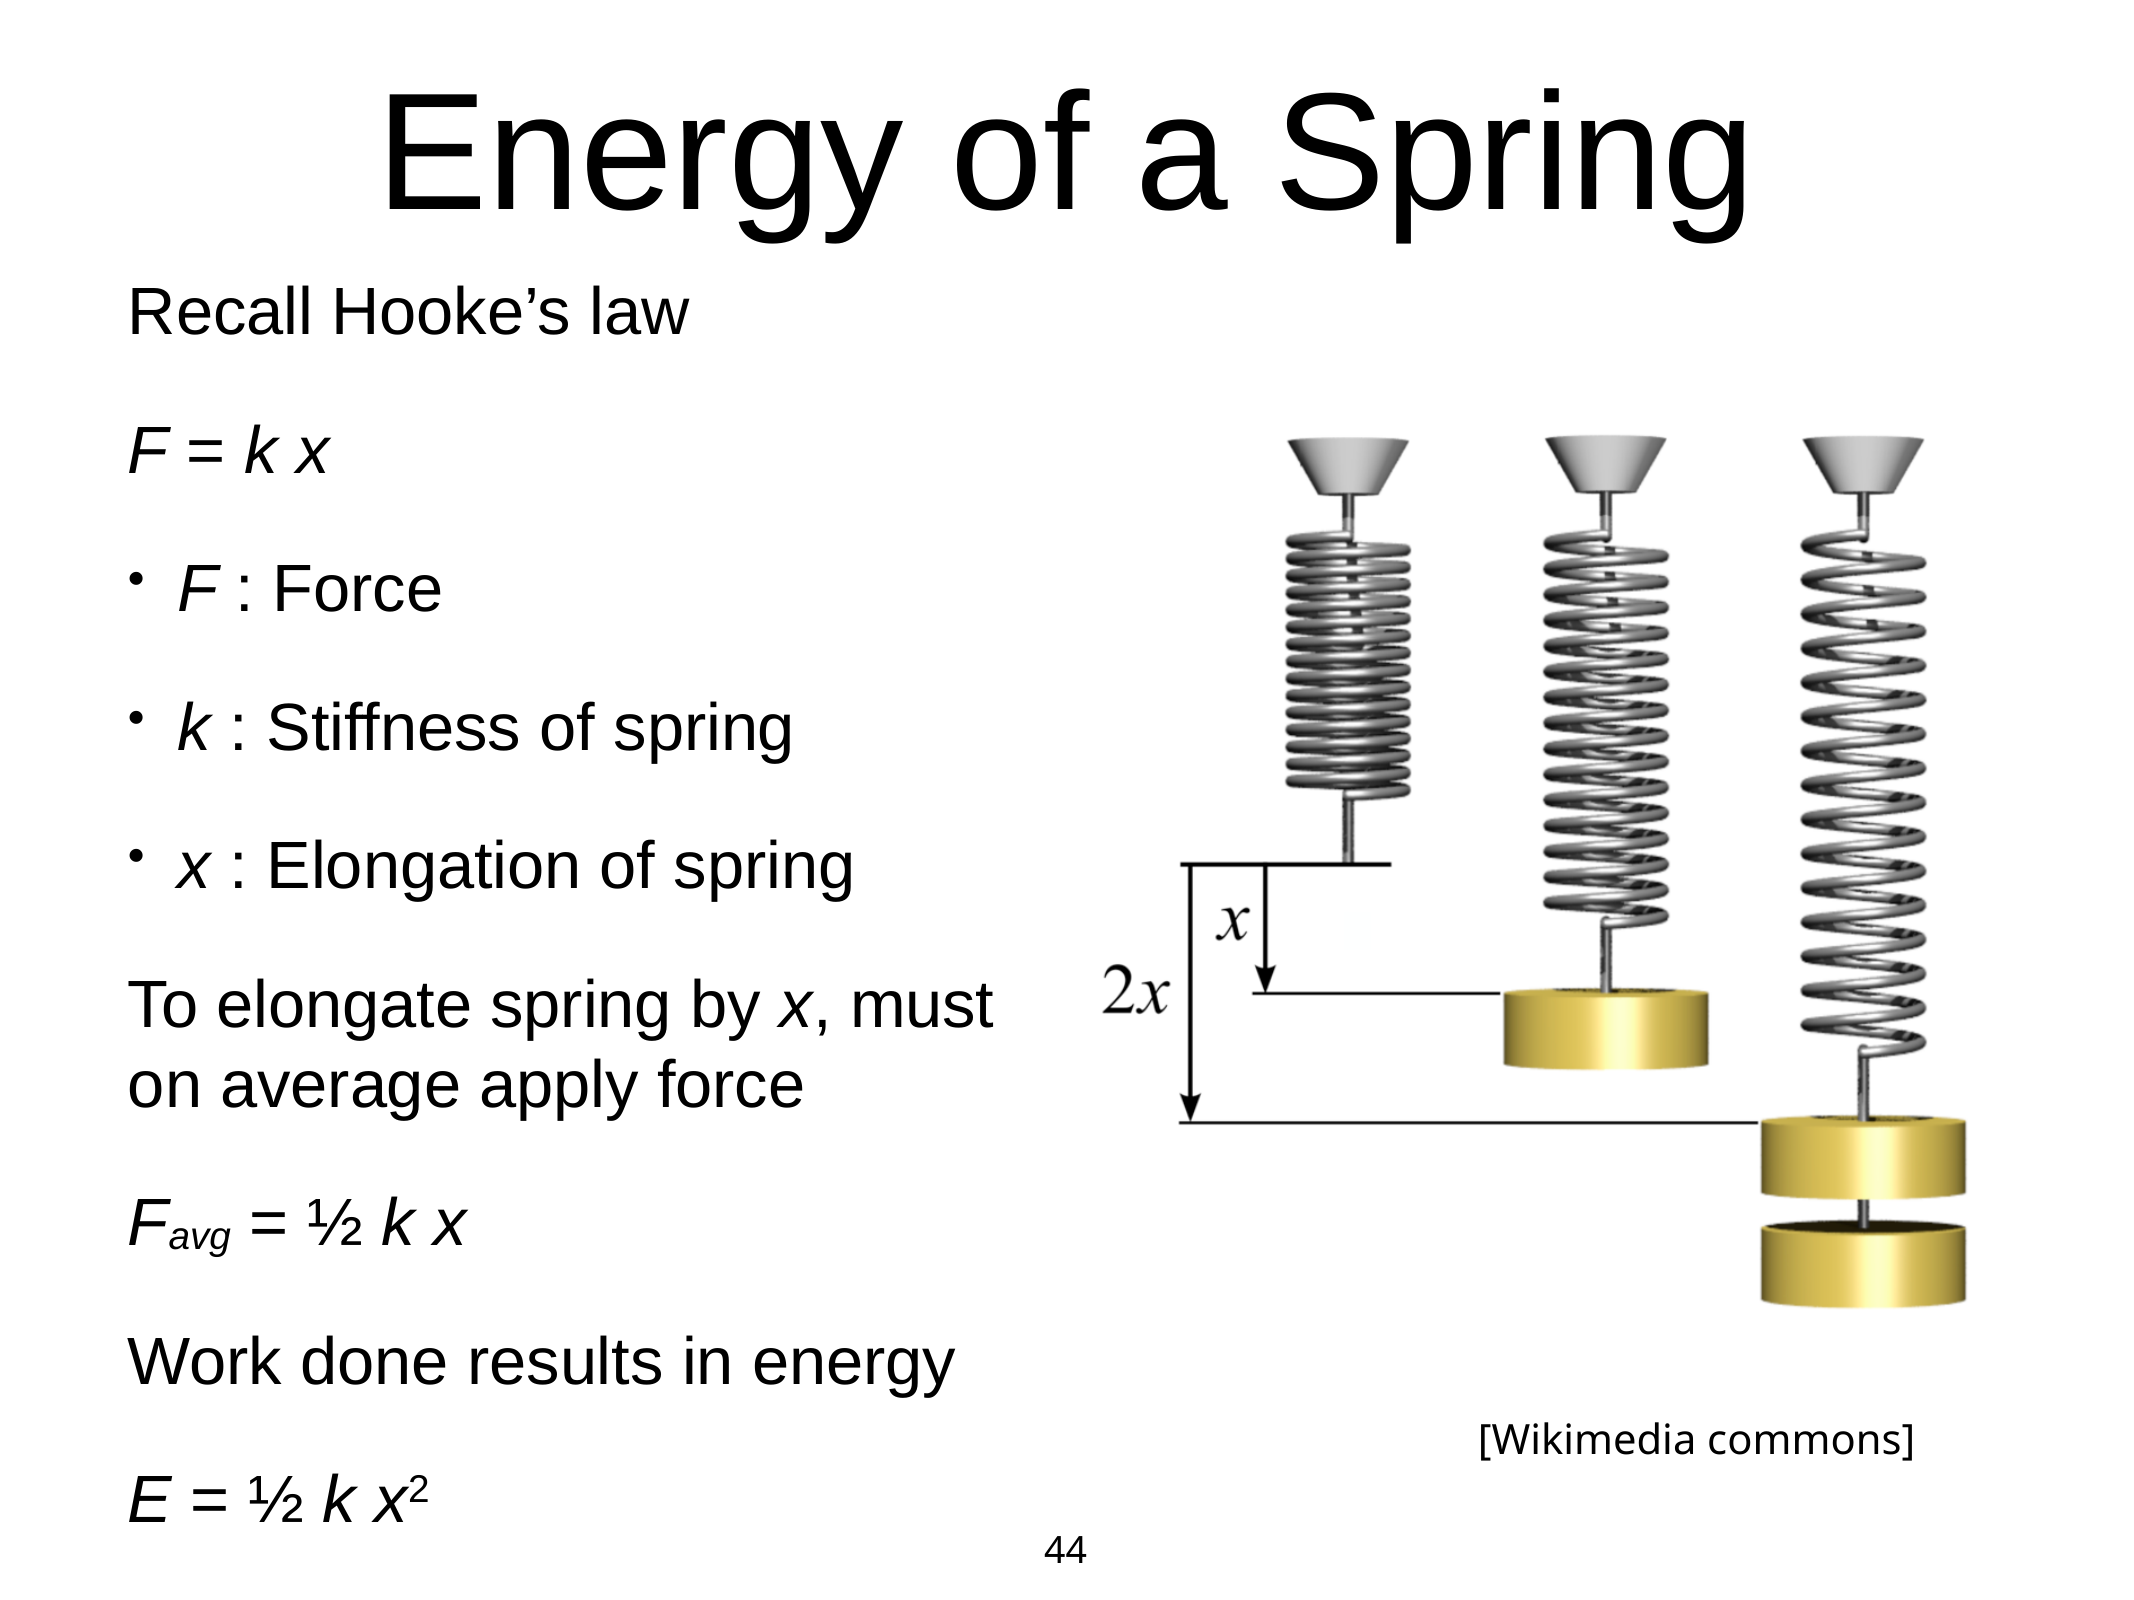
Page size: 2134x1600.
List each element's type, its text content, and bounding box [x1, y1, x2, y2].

picture [1088, 418, 1991, 1357]
text_box [Wikimedia commons] [1469, 1404, 1924, 1471]
slide_number 44 [1034, 1517, 1097, 1581]
list Recall Hooke’s law F = k x F : Force k : Stiffness of spring x : Elongation of spring To elongate spring by x, must on average apply force Favg = ½ k x Work done results in energy E = ½ k x2 [118, 258, 1094, 1546]
title Energy of a Spring [155, 0, 1978, 321]
